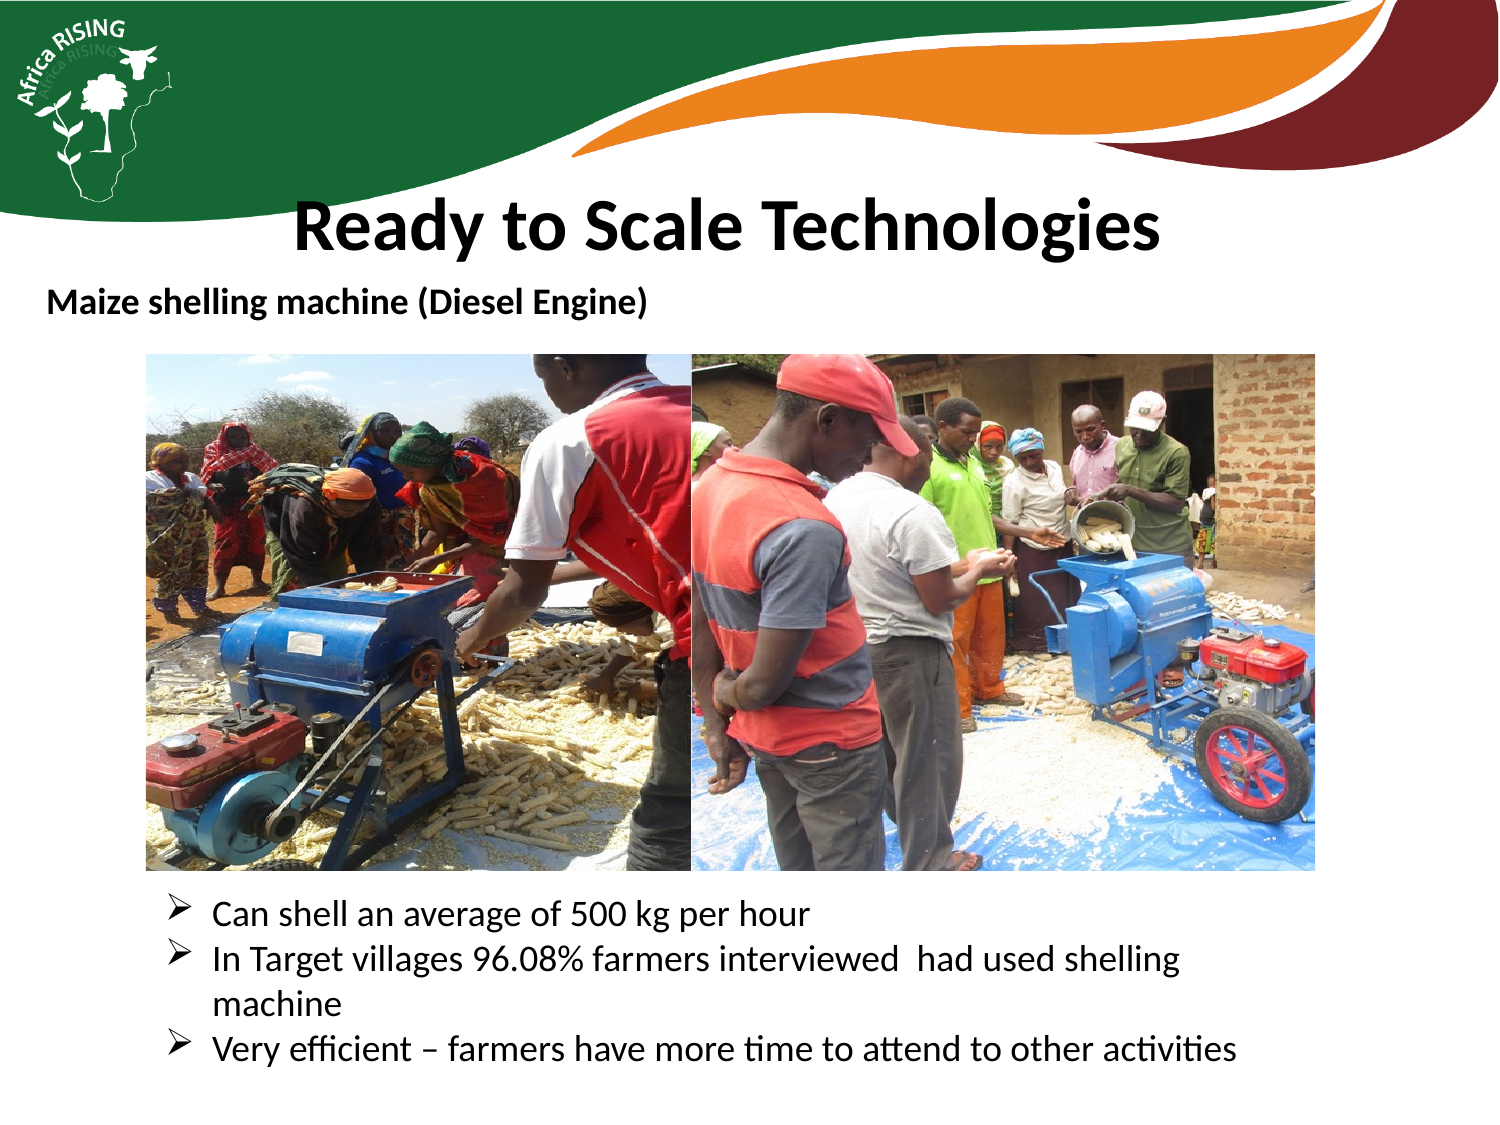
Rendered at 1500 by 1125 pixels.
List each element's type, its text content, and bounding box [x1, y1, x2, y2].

picture [0, 0, 1499, 222]
title Ready to Scale Technologies [53, 126, 1404, 315]
text_box Maize shelling machine (Diesel Engine) [31, 269, 665, 329]
picture [145, 354, 1316, 871]
text_box Can shell an average of 500 kg per hour In Target villages 96.08% farmers interviewed had used shelling machine Very efficient – farmers have more time to attend to other activities [150, 881, 1270, 1122]
